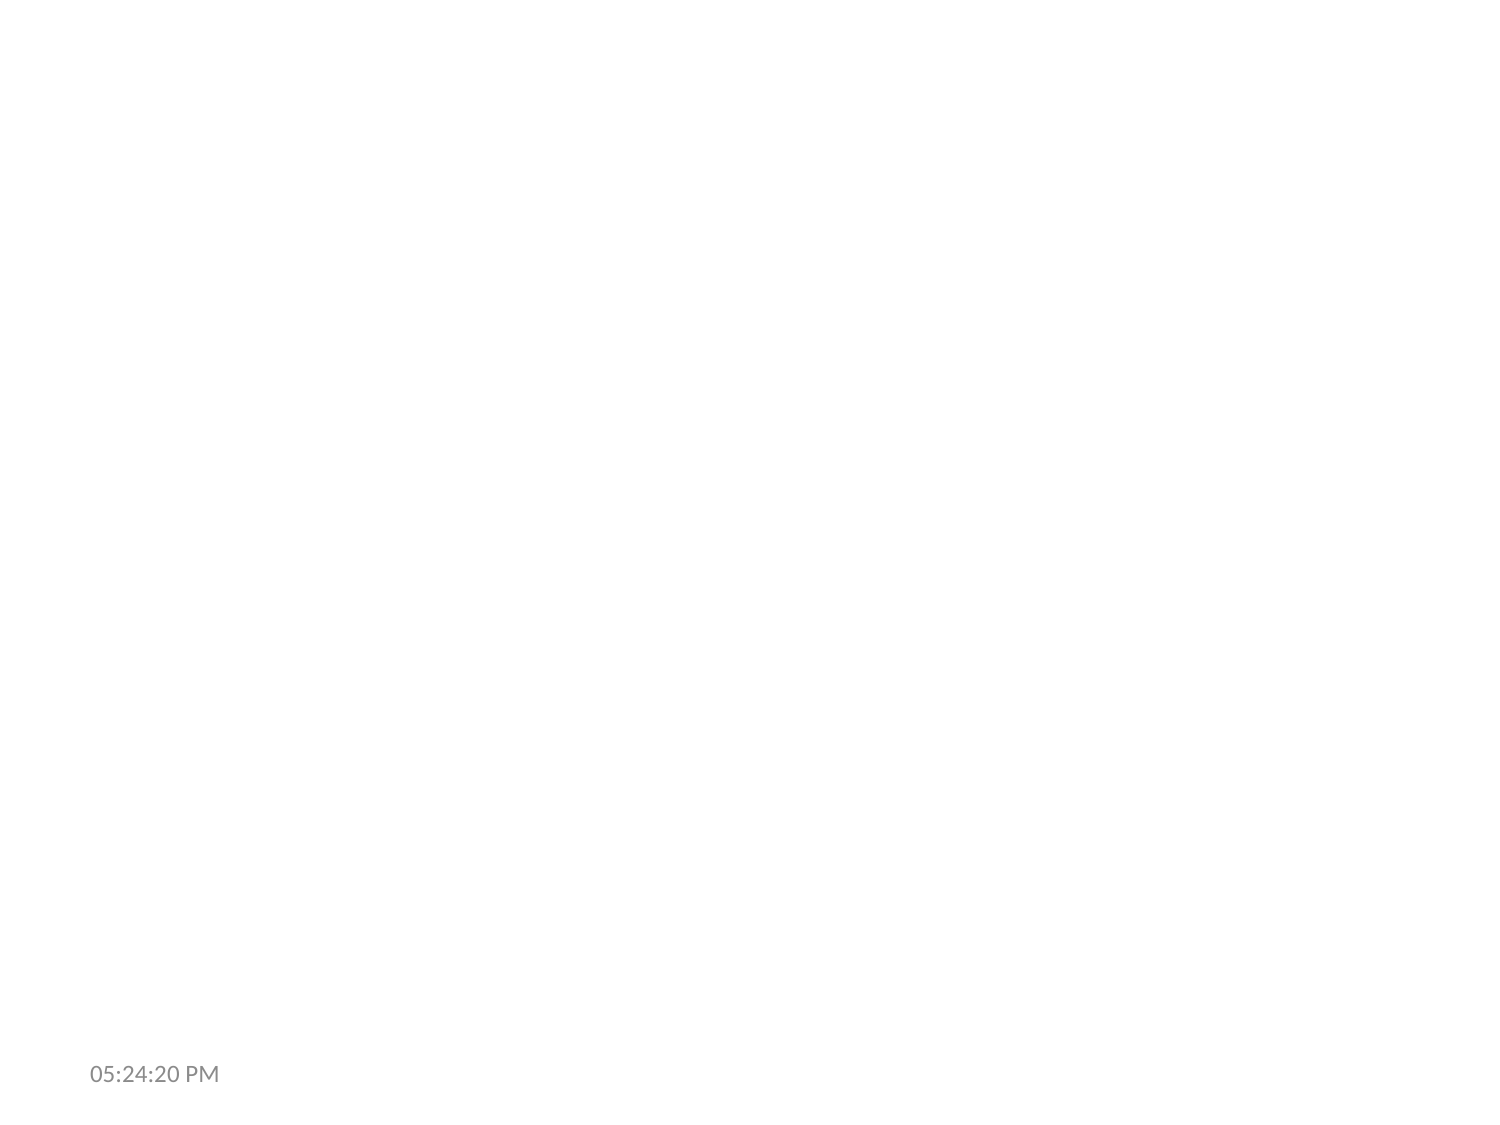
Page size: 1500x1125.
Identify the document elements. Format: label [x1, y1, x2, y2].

slide_number [75, 1042, 425, 1103]
